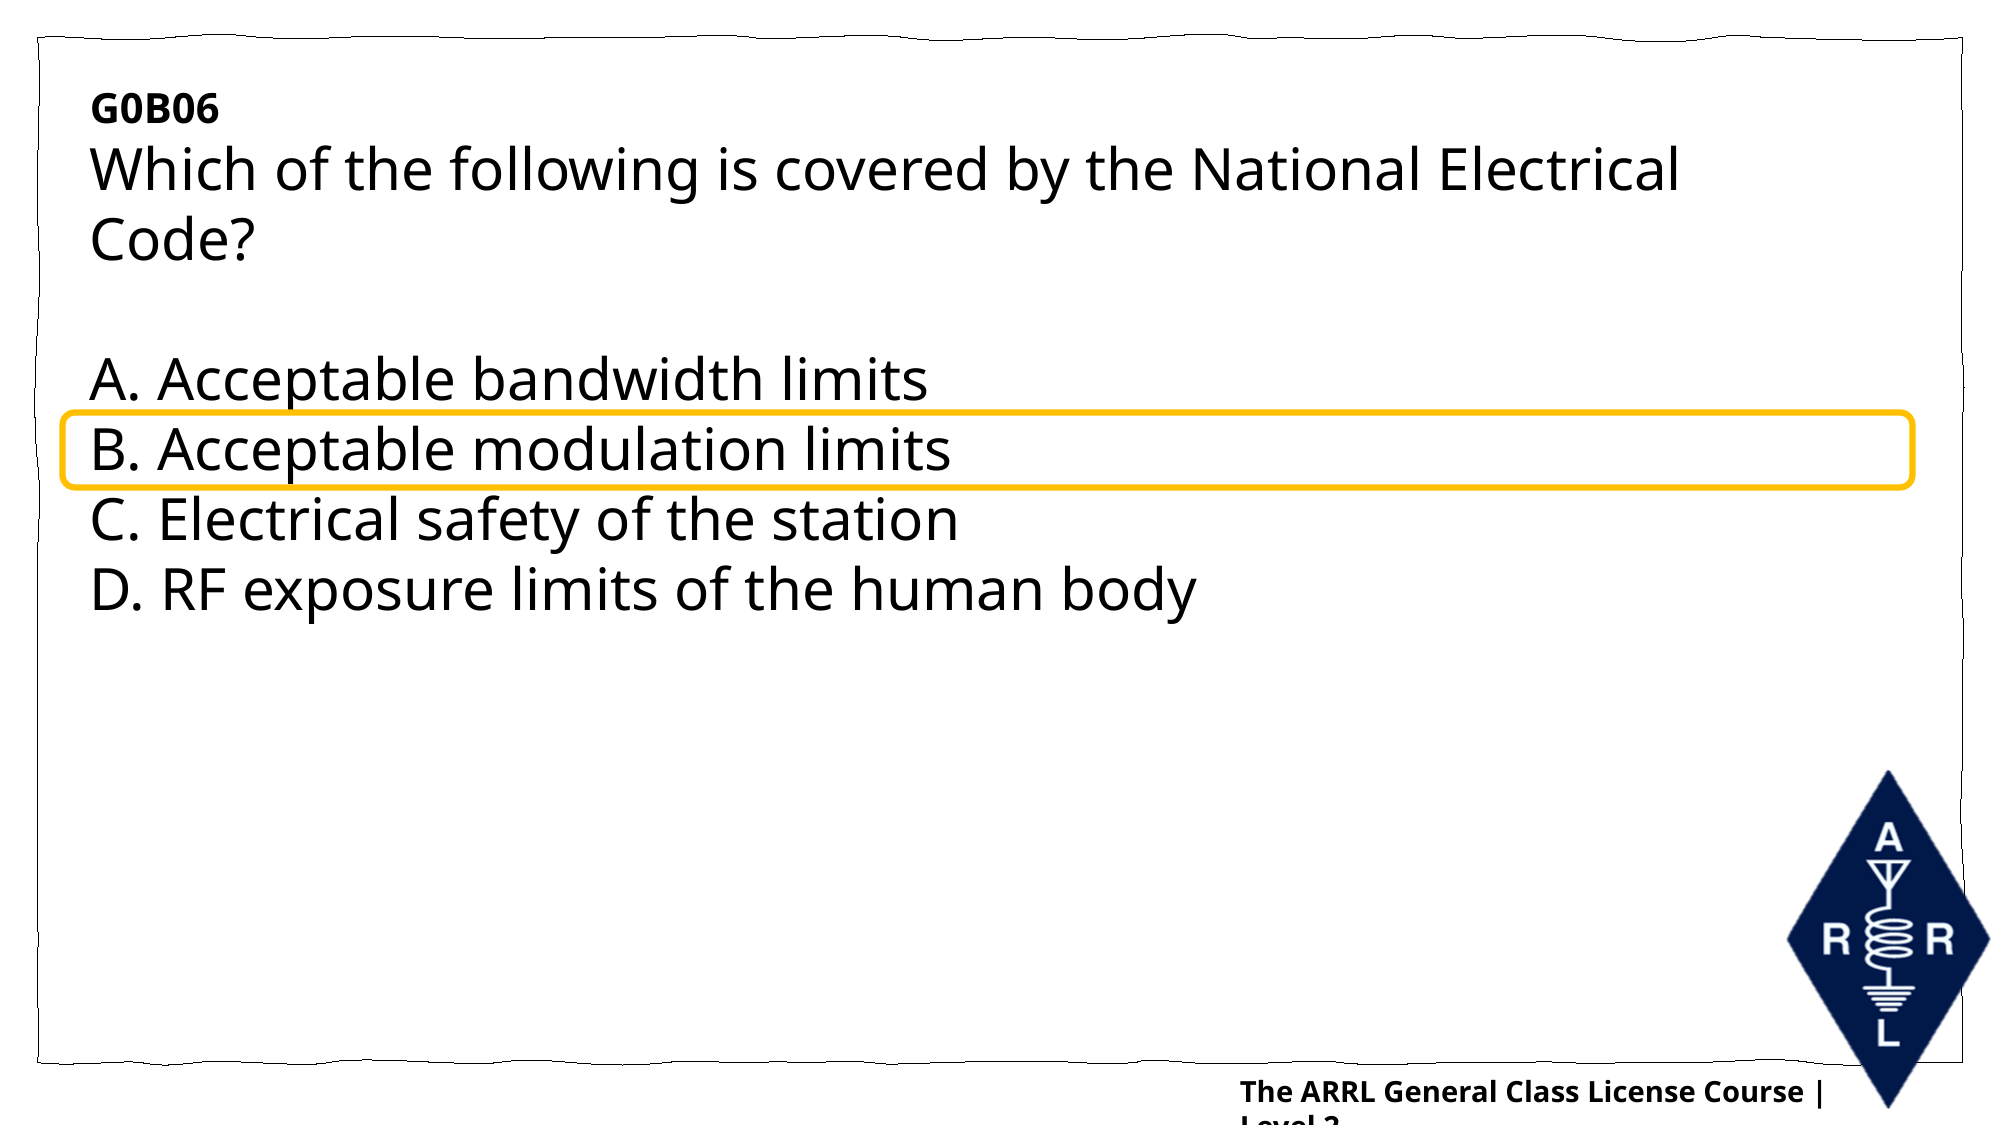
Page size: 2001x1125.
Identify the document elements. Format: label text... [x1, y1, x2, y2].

text_box G0B06 Which of the following is covered by the National Electrical Code? A. Acceptable bandwidth limits B. Acceptable modulation limits C. Electrical safety of the station D. RF exposure limits of the human body [75, 489, 1850, 630]
text_box G0B06 Which of the following is covered by the National Electrical Code? A. Acceptable bandwidth limits B. Acceptable modulation limits C. Electrical safety of the station D. RF exposure limits of the human body [75, 74, 1850, 411]
text_box [61, 411, 1914, 489]
picture [1773, 752, 1999, 1125]
